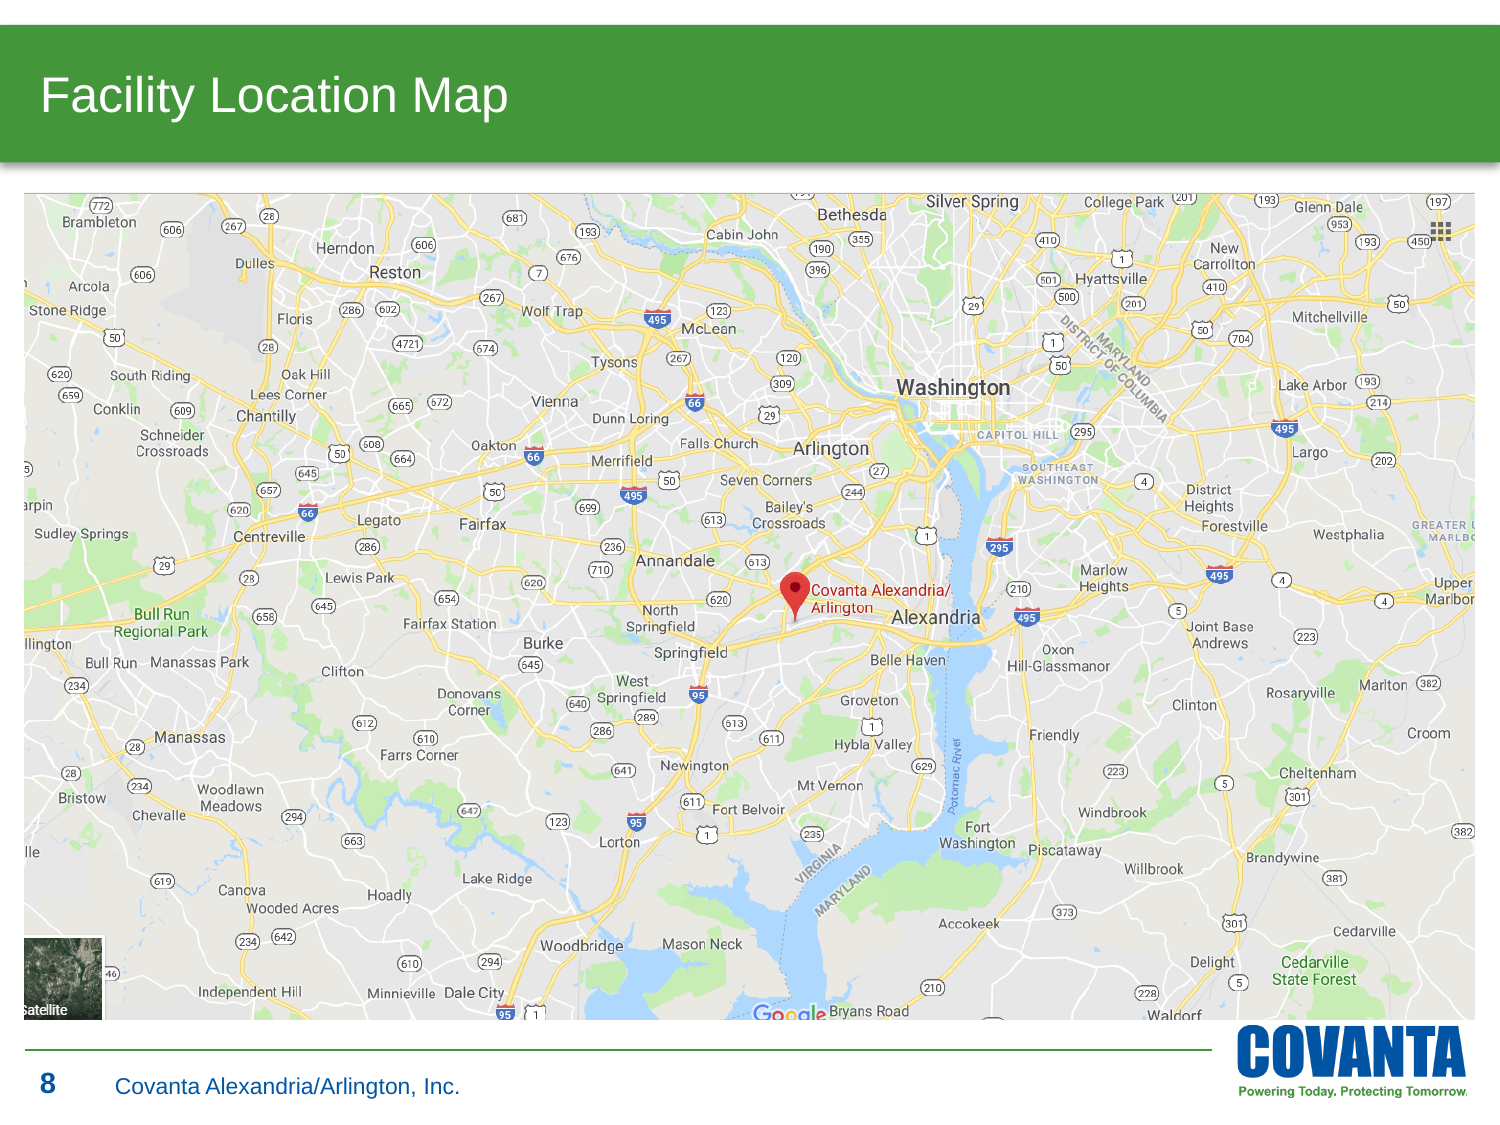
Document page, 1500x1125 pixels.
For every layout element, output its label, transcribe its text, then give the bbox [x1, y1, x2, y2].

title Facility Location Map [24, 24, 1475, 163]
slide_number 8 [24, 1069, 99, 1107]
slide_number Covanta Alexandria/Arlington, Inc. [99, 1069, 488, 1107]
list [24, 192, 1476, 1020]
